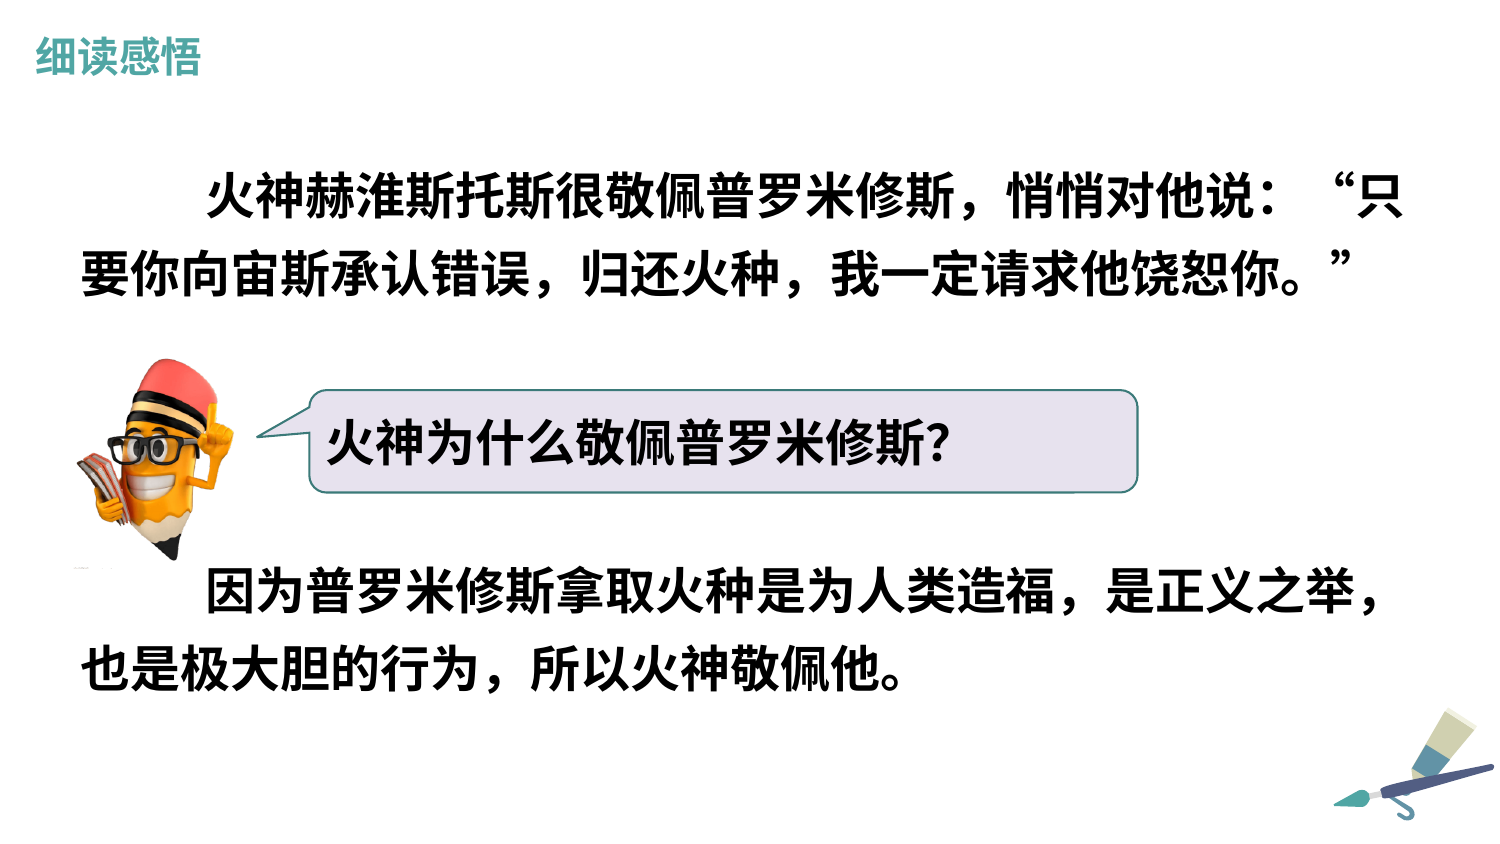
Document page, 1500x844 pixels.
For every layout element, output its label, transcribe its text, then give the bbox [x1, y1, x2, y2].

picture [69, 347, 247, 569]
text_box 因为普罗米修斯拿取火种是为人类造福，是正义之举，也是极大胆的行为，所以火神敬佩他。 [69, 535, 1431, 703]
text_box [1358, 708, 1481, 844]
text_box 火神为什么敬佩普罗米修斯？ [256, 389, 1139, 494]
text_box 火神赫淮斯托斯很敬佩普罗米修斯，悄悄对他说：“只要你向宙斯承认错误，归还火种，我一定请求他饶恕你。” [69, 141, 1431, 309]
text_box 细读感悟 [24, 25, 261, 87]
